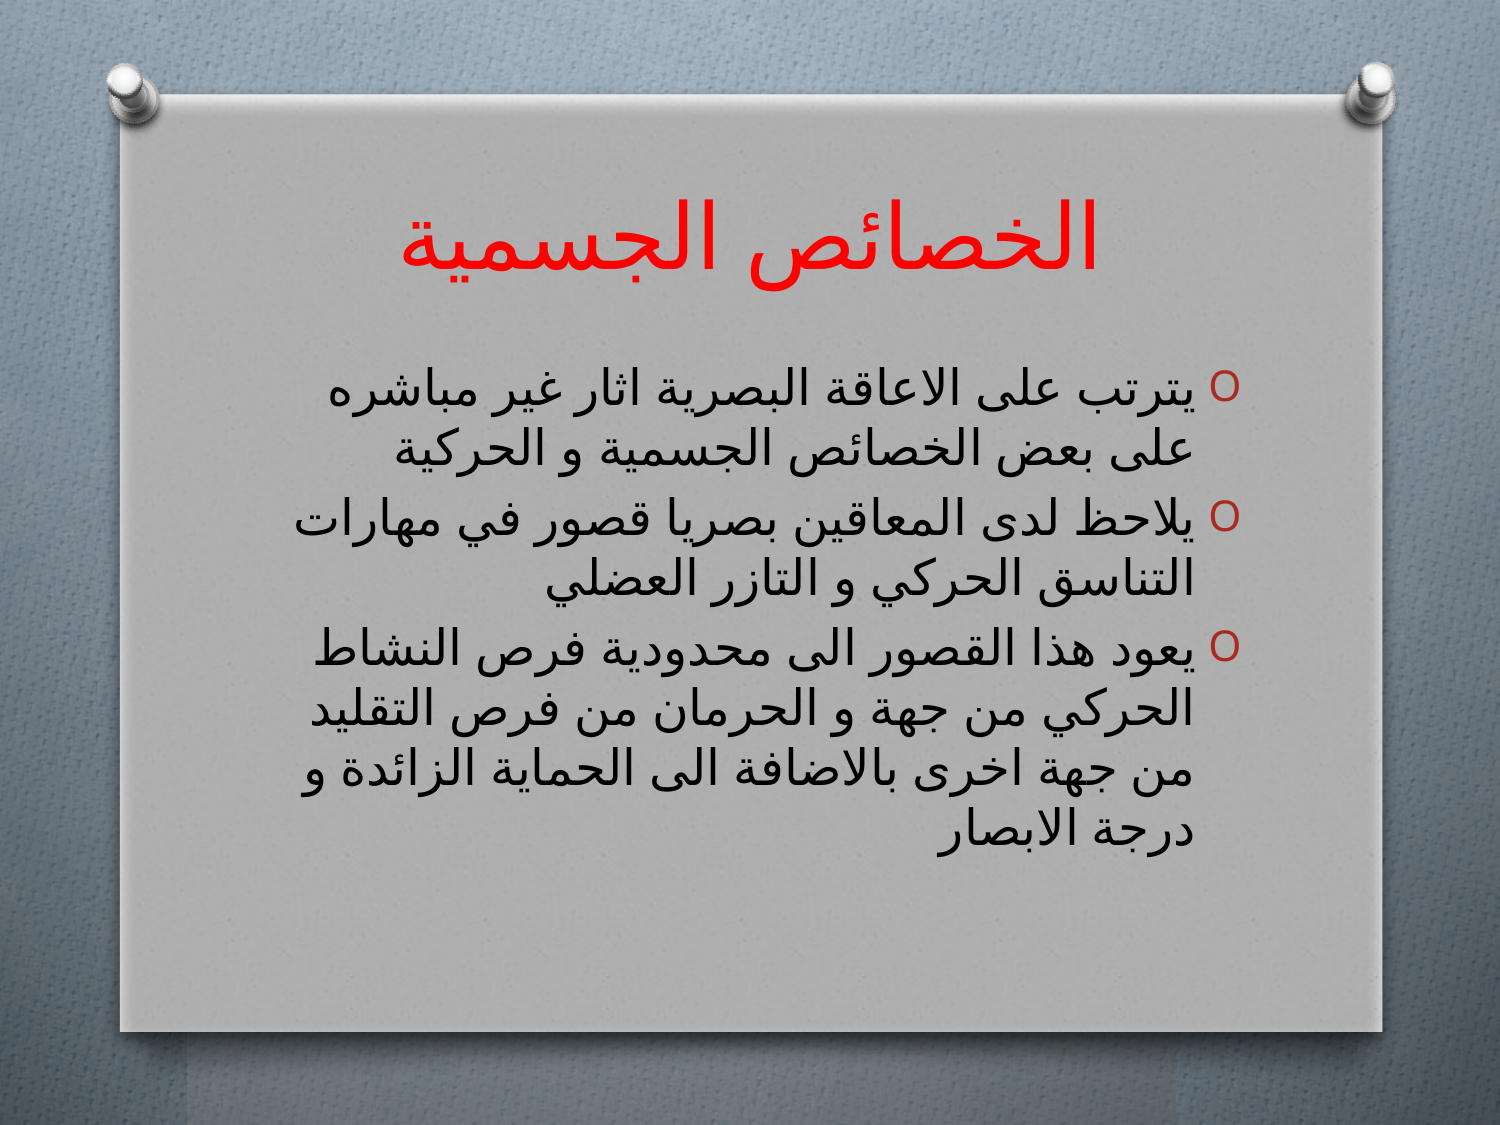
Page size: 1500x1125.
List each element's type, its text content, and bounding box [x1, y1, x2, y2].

picture [75, 29, 198, 153]
list يترتب على الاعاقة البصرية اثار غير مباشره على بعض الخصائص الجسمية و الحركية يلاحظ لدى المعاقين بصريا قصور في مهارات التناسق الحركي و التازر العضلي يعود هذا القصور الى محدودية فرص النشاط الحركي من جهة و الحرمان من فرص التقليد من جهة اخرى بالاضافة الى الحماية الزائدة و درجة الابصار [240, 347, 1257, 939]
title الخصائص الجسمية [179, 134, 1323, 332]
picture [1317, 35, 1439, 156]
